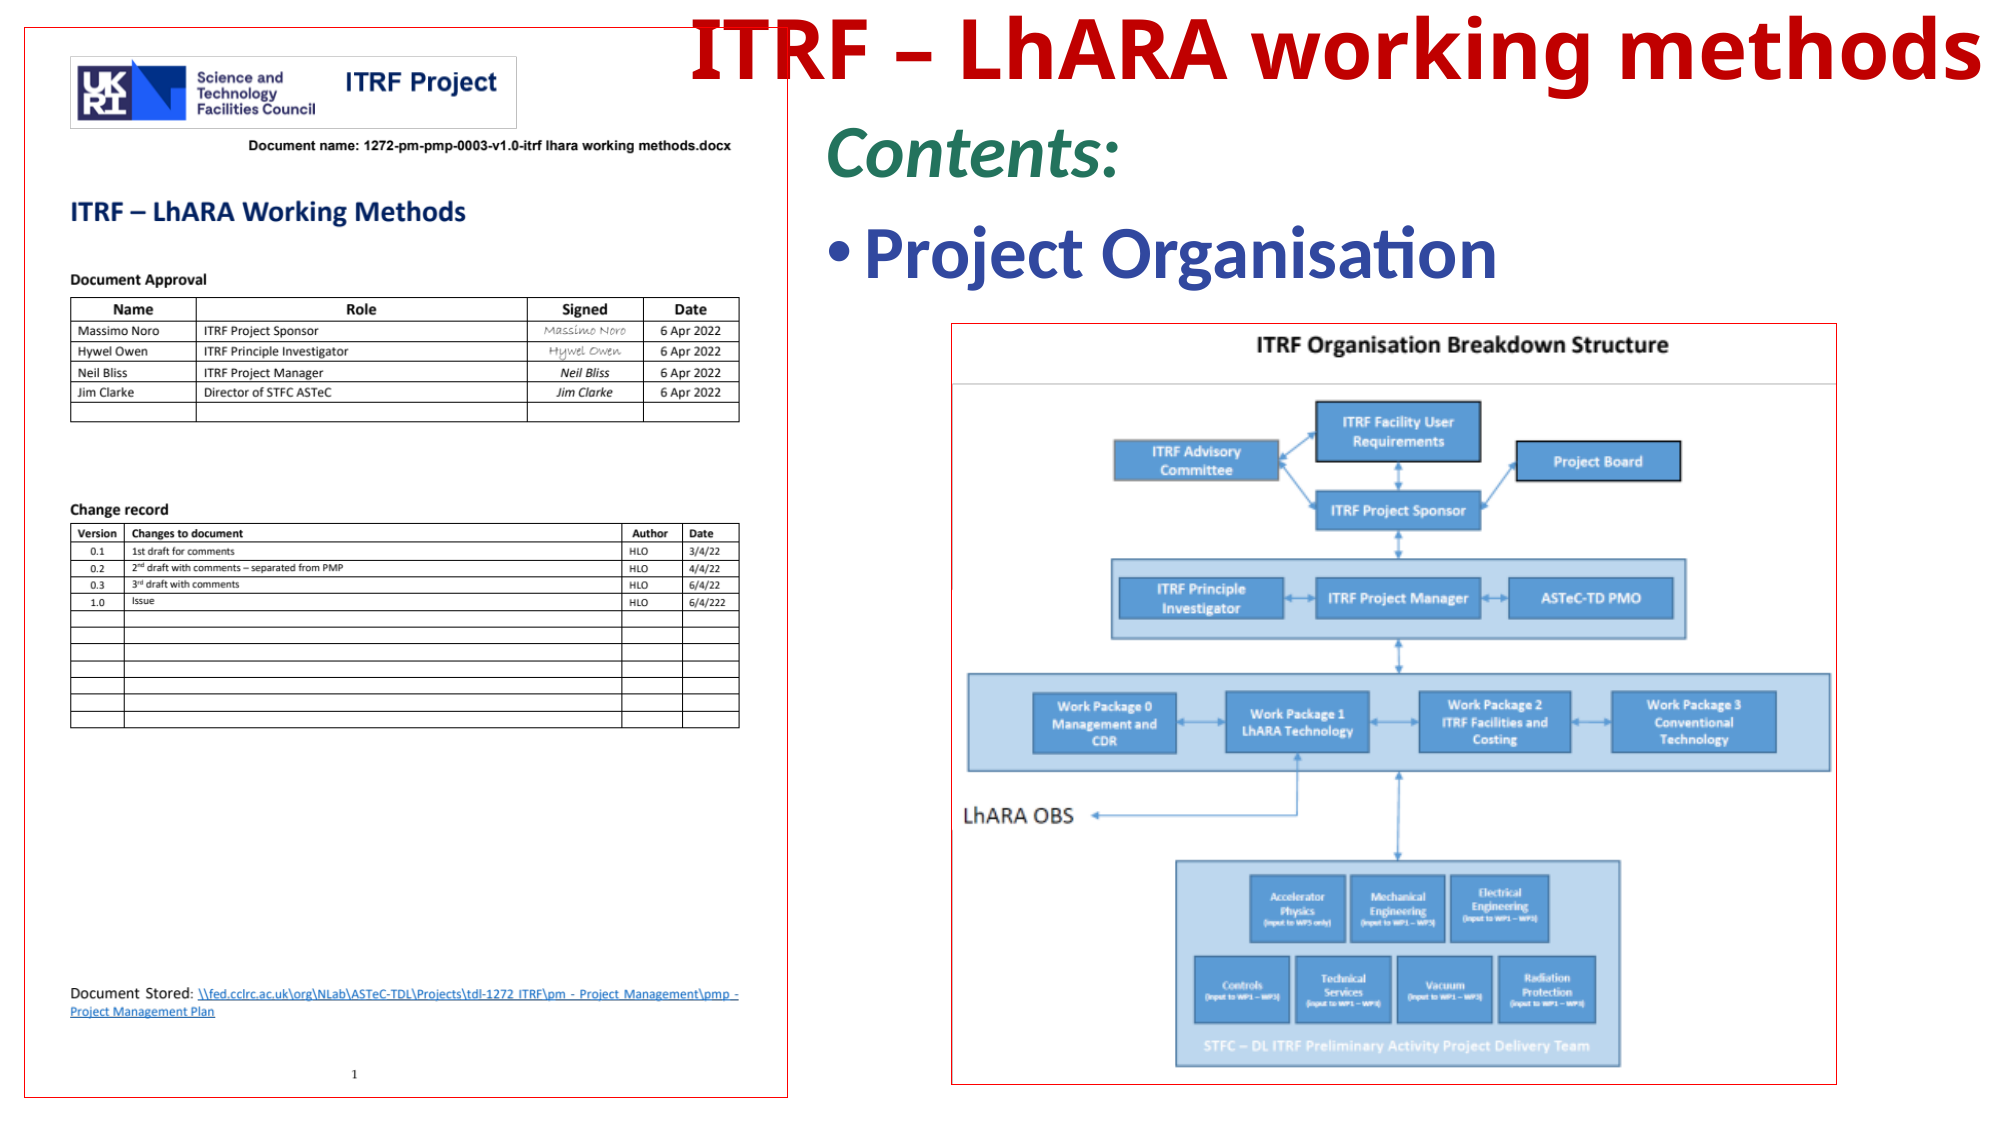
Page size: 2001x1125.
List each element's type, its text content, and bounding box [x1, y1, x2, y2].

picture [24, 27, 788, 1098]
picture [951, 323, 1837, 1085]
title ITRF – LhARA working methods [0, 0, 2000, 105]
list Contents: Project Organisation [811, 104, 2000, 1124]
